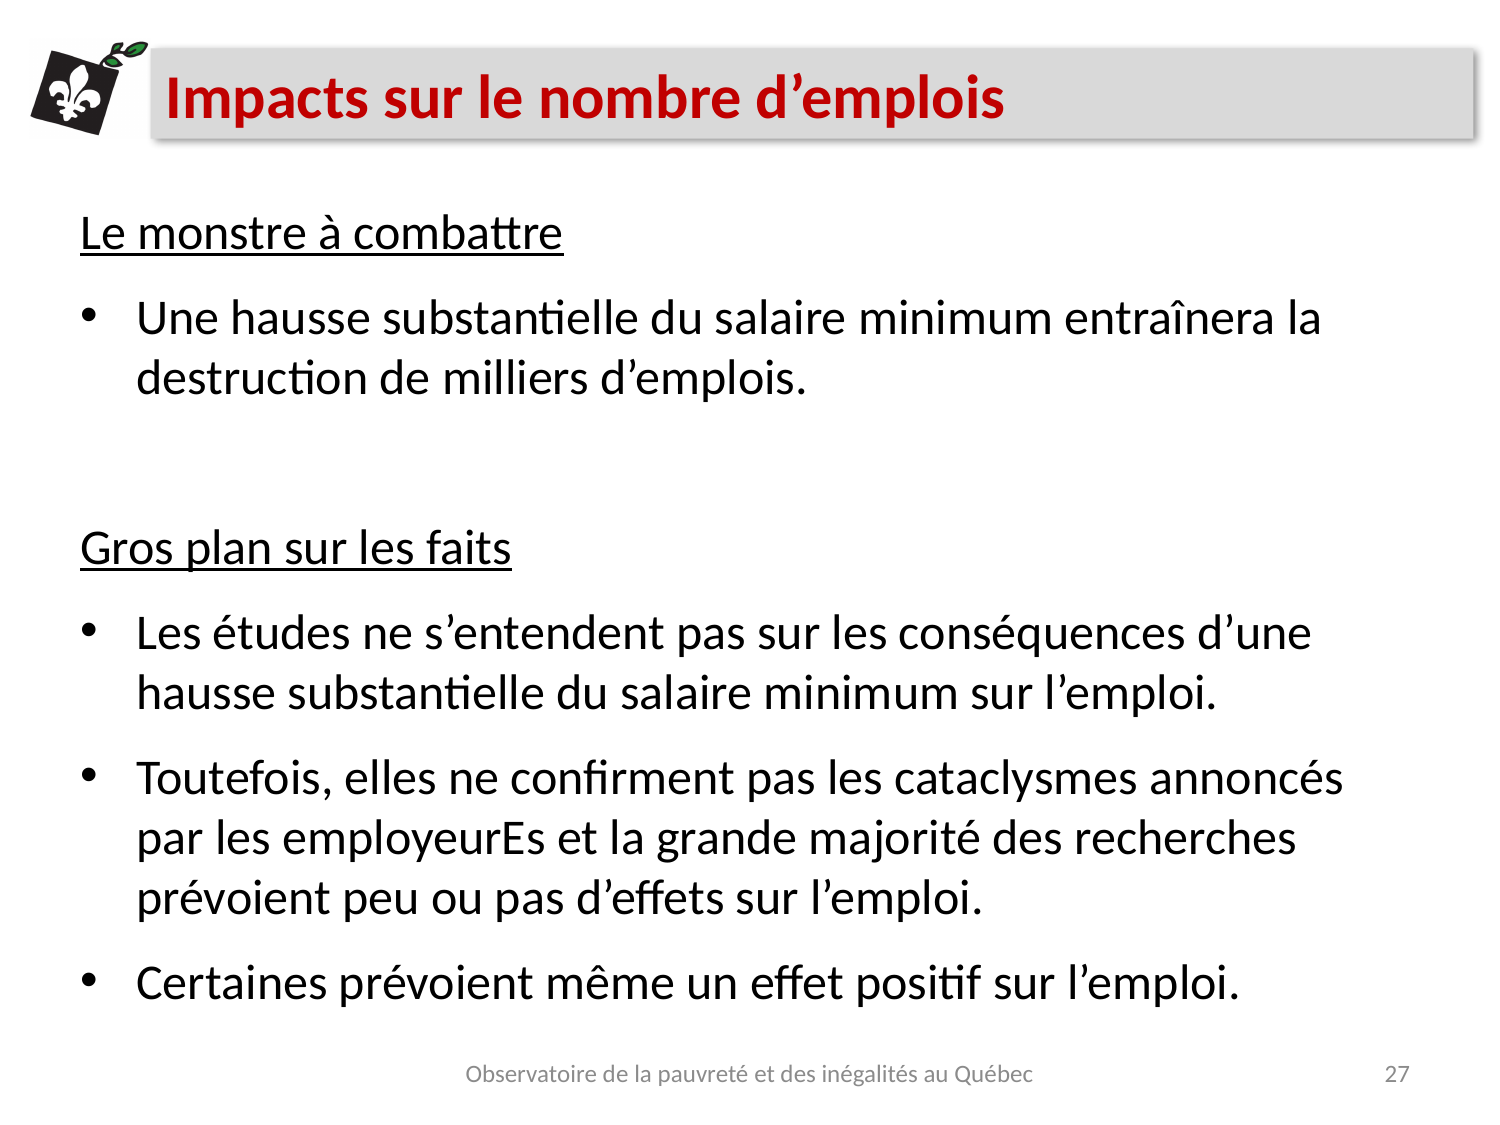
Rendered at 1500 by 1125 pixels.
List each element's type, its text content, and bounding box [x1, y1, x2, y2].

title Impacts sur le nombre d’emplois [155, 48, 1474, 139]
list Le monstre à combattre Une hausse substantielle du salaire minimum entraînera la destruction de milliers d’emplois. Gros plan sur les faits Les études ne s’entendent pas sur les conséquences d’une hausse substantielle du salaire minimum sur l’emploi. Toutefois, elles ne confirment pas les cataclysmes annoncés par les employeurEs et la grande majorité des recherches prévoient peu ou pas d’effets sur l’emploi. Certaines prévoient même un effet positif sur l’emploi. [64, 191, 1415, 1042]
footer Observatoire de la pauvreté et des inégalités au Québec [0, 1042, 1500, 1103]
picture [28, 38, 151, 139]
